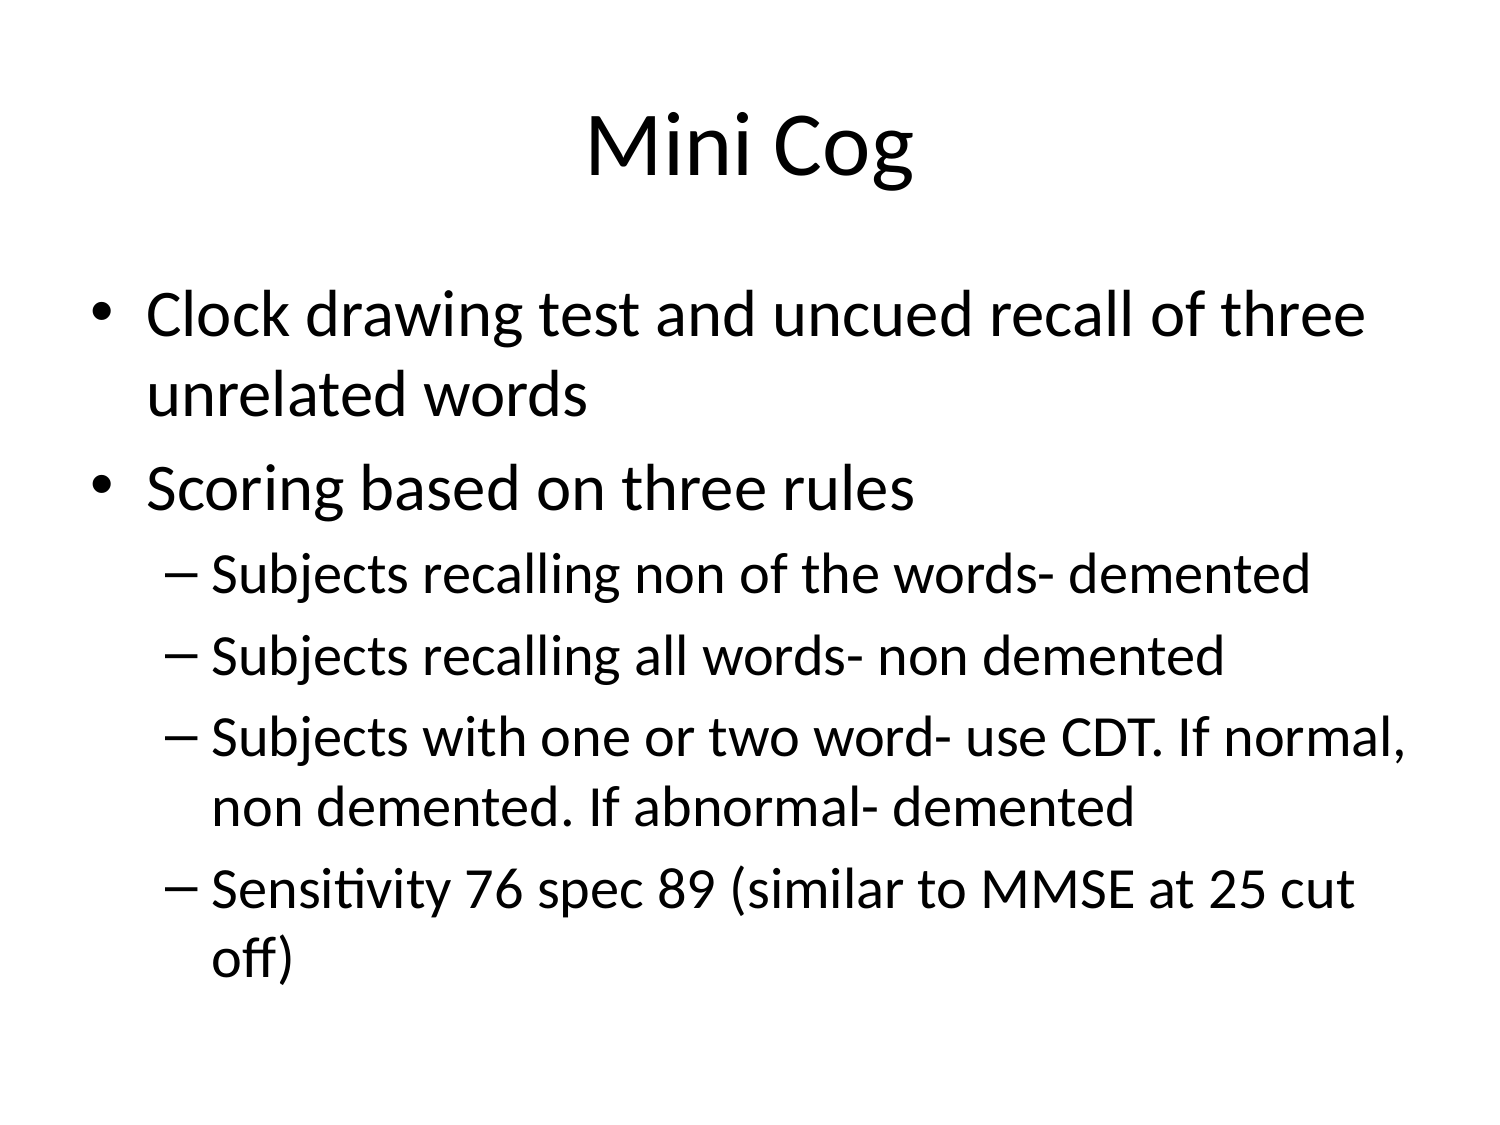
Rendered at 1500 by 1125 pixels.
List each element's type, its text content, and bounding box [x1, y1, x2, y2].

list Clock drawing test and uncued recall of three unrelated words Scoring based on three rules Subjects recalling non of the words- demented Subjects recalling all words- non demented Subjects with one or two word- use CDT. If normal, non demented. If abnormal- demented Sensitivity 76 spec 89 (similar to MMSE at 25 cut off) [75, 262, 1425, 1005]
title Mini Cog [75, 45, 1425, 233]
